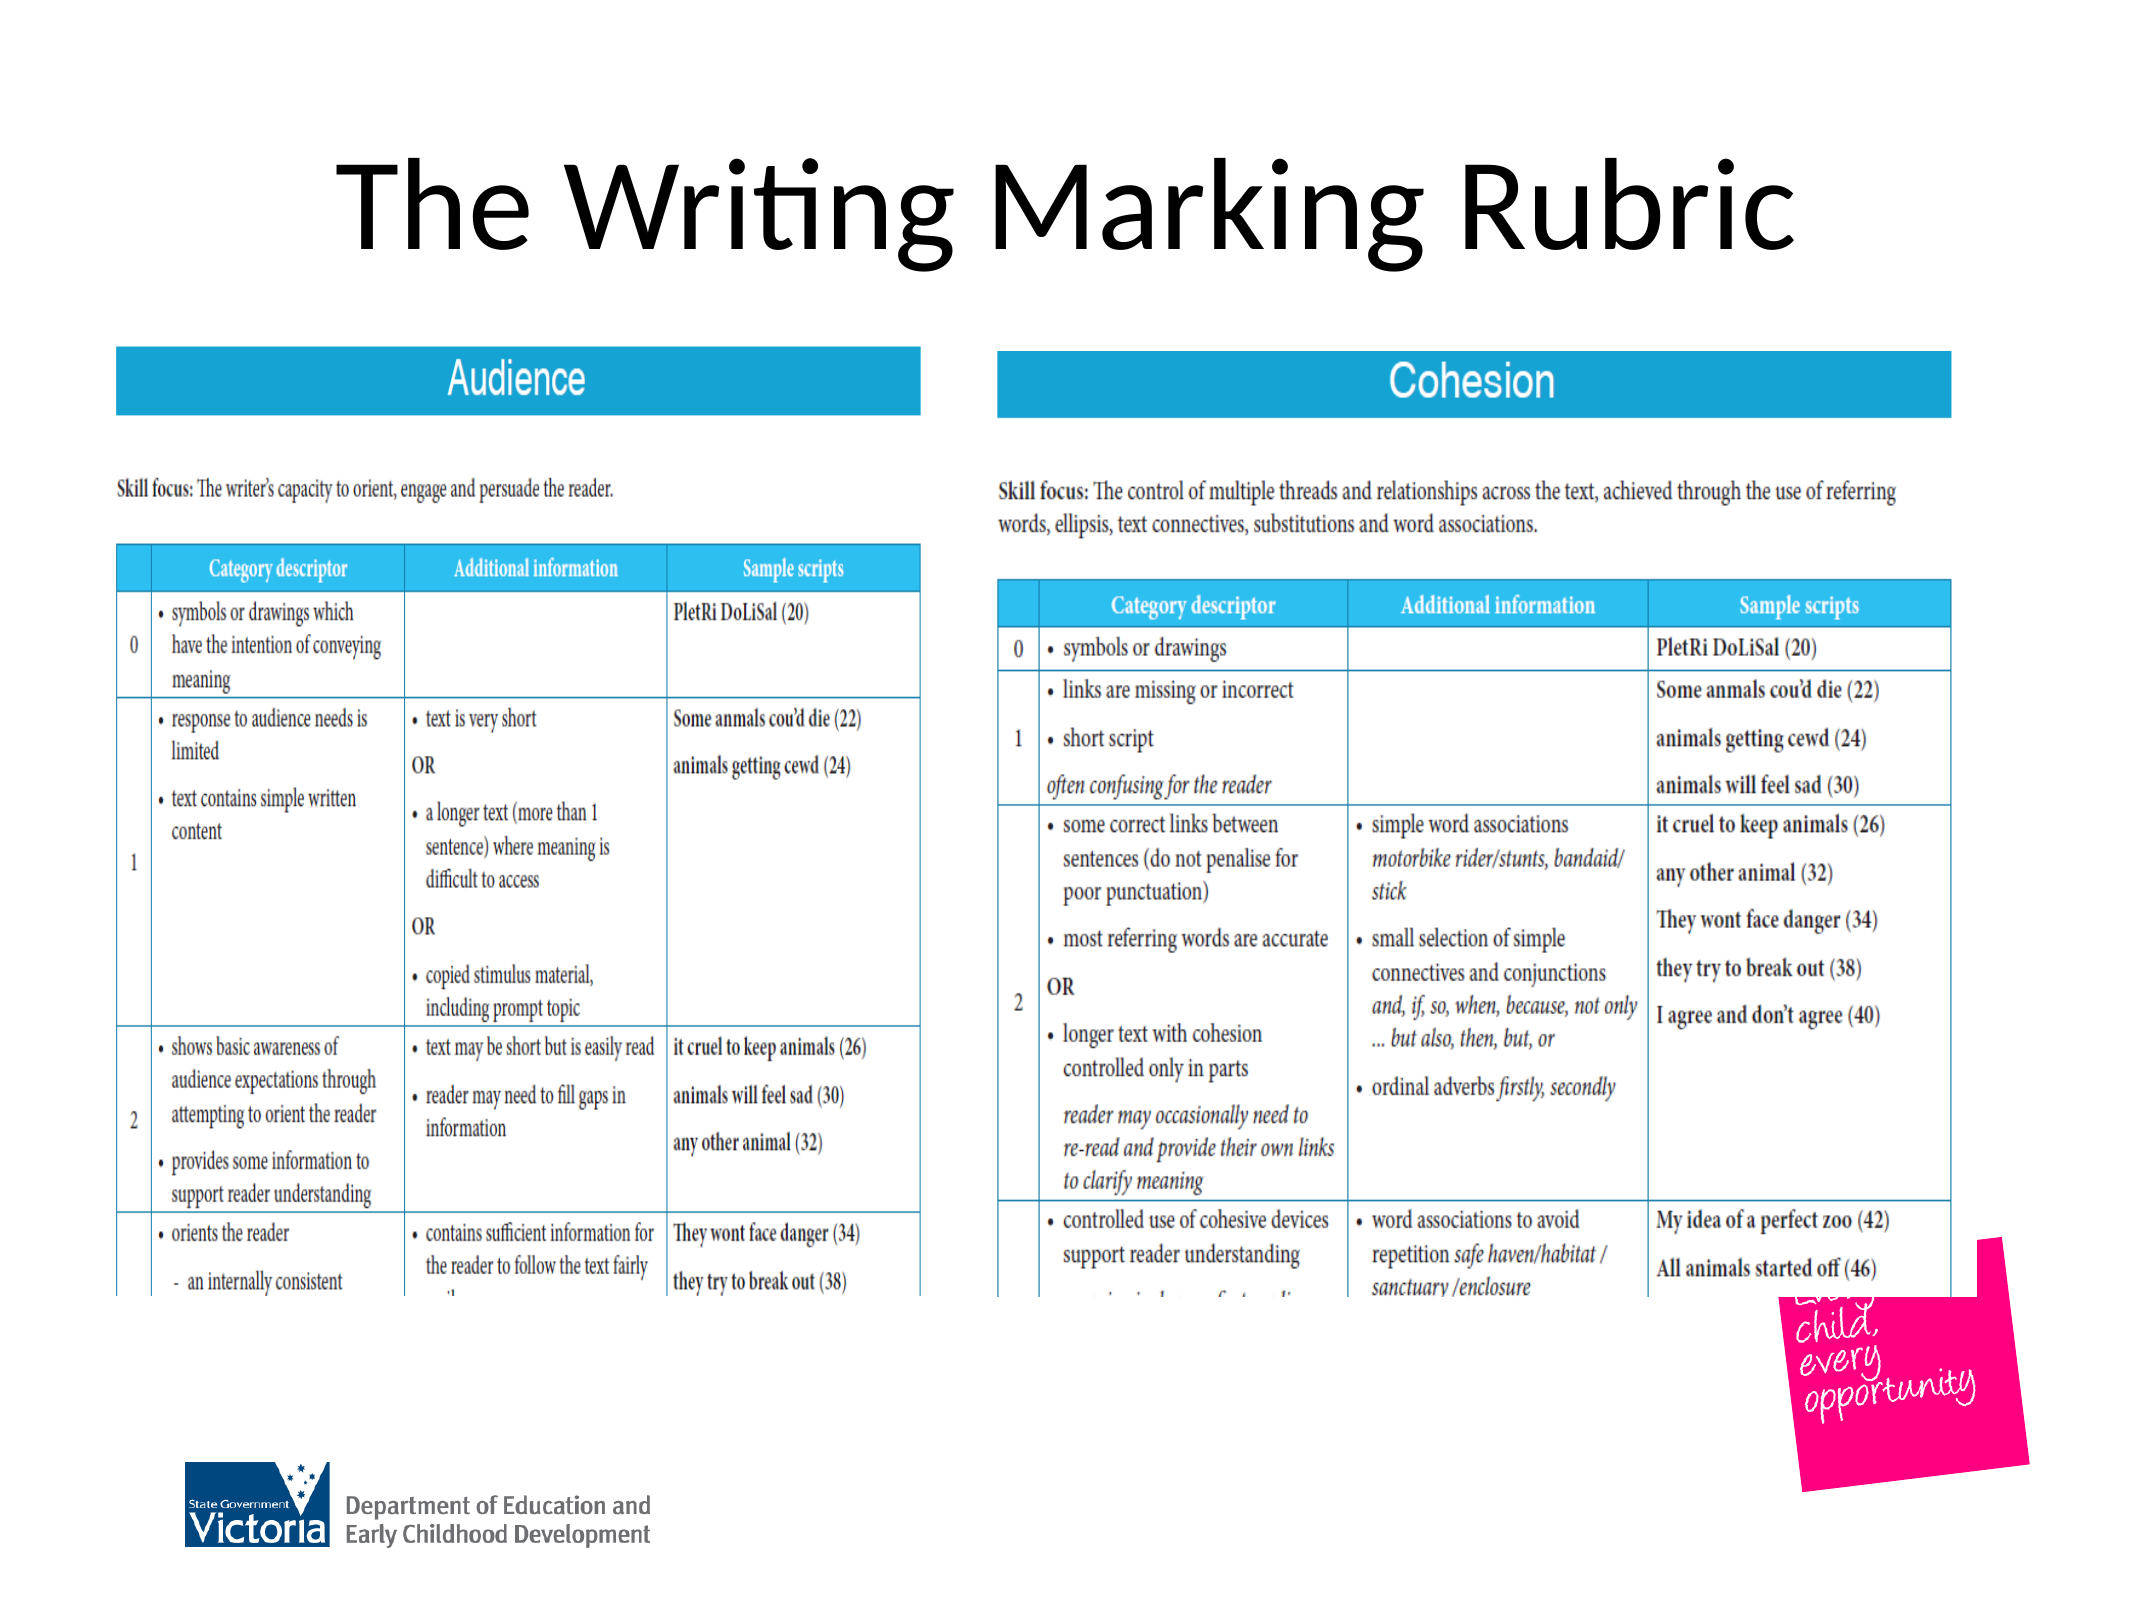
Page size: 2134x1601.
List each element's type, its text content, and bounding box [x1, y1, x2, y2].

title The Writing Marking Rubric [106, 63, 2027, 331]
picture [185, 1462, 650, 1548]
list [109, 339, 937, 1297]
picture [995, 351, 2030, 1493]
